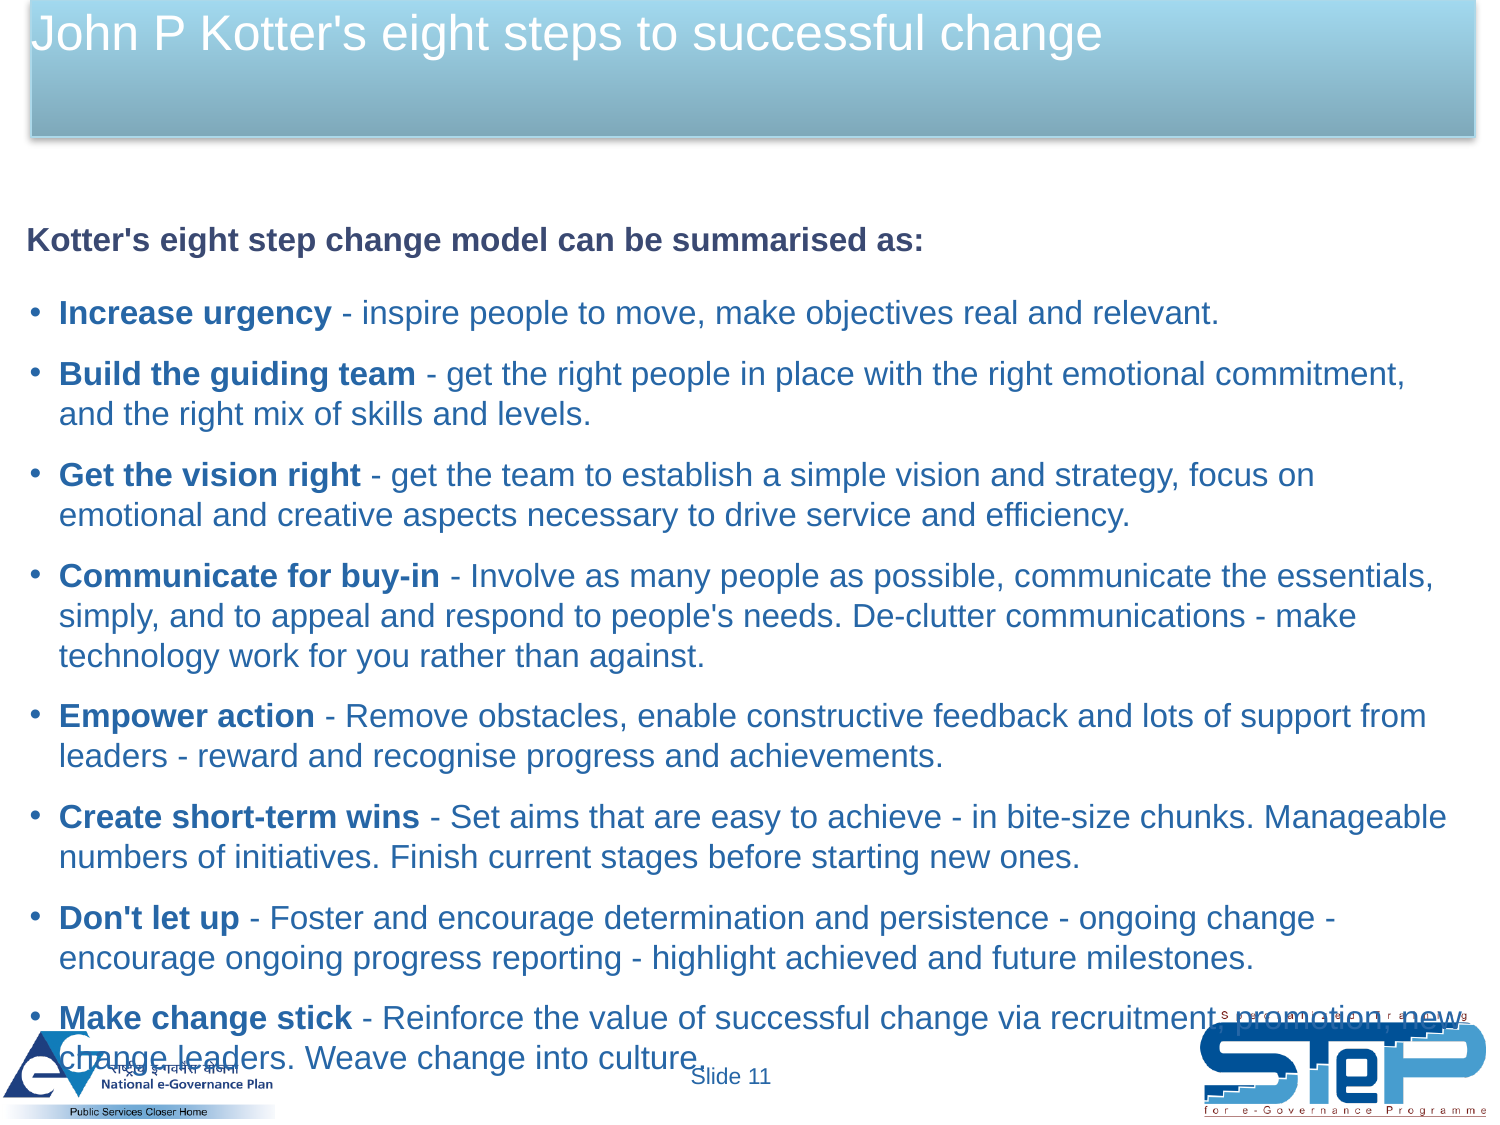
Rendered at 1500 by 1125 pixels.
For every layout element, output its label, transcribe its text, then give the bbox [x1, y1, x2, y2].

list Increase urgency - inspire people to move, make objectives real and relevant. Build the guiding team - get the right people in place with the right emotional commitment, and the right mix of skills and levels. Get the vision right - get the team to establish a simple vision and strategy, focus on emotional and creative aspects necessary to drive service and efficiency. Communicate for buy-in - Involve as many people as possible, communicate the essentials, simply, and to appeal and respond to people's needs. De-clutter communications - make technology work for you rather than against. Empower action - Remove obstacles, enable constructive feedback and lots of support from leaders - reward and recognise progress and achievements. Create short-term wins - Set aims that are easy to achieve - in bite-size chunks. Manageable numbers of initiatives. Finish current stages before starting new ones. Don't let up - Foster and encourage determination and persistence - ongoing change - encourage ongoing progress reporting - highlight achieved and future milestones. Make change stick - Reinforce the value of successful change via recruitment, promotion, new change leaders. Weave change into culture. [29, 291, 1469, 1001]
title John P Kotter's eight steps to successful change [30, 0, 1476, 138]
picture [1200, 1011, 1486, 1117]
picture [2, 1031, 275, 1119]
text_box Kotter's eight step change model can be summarised as: [11, 210, 1043, 266]
